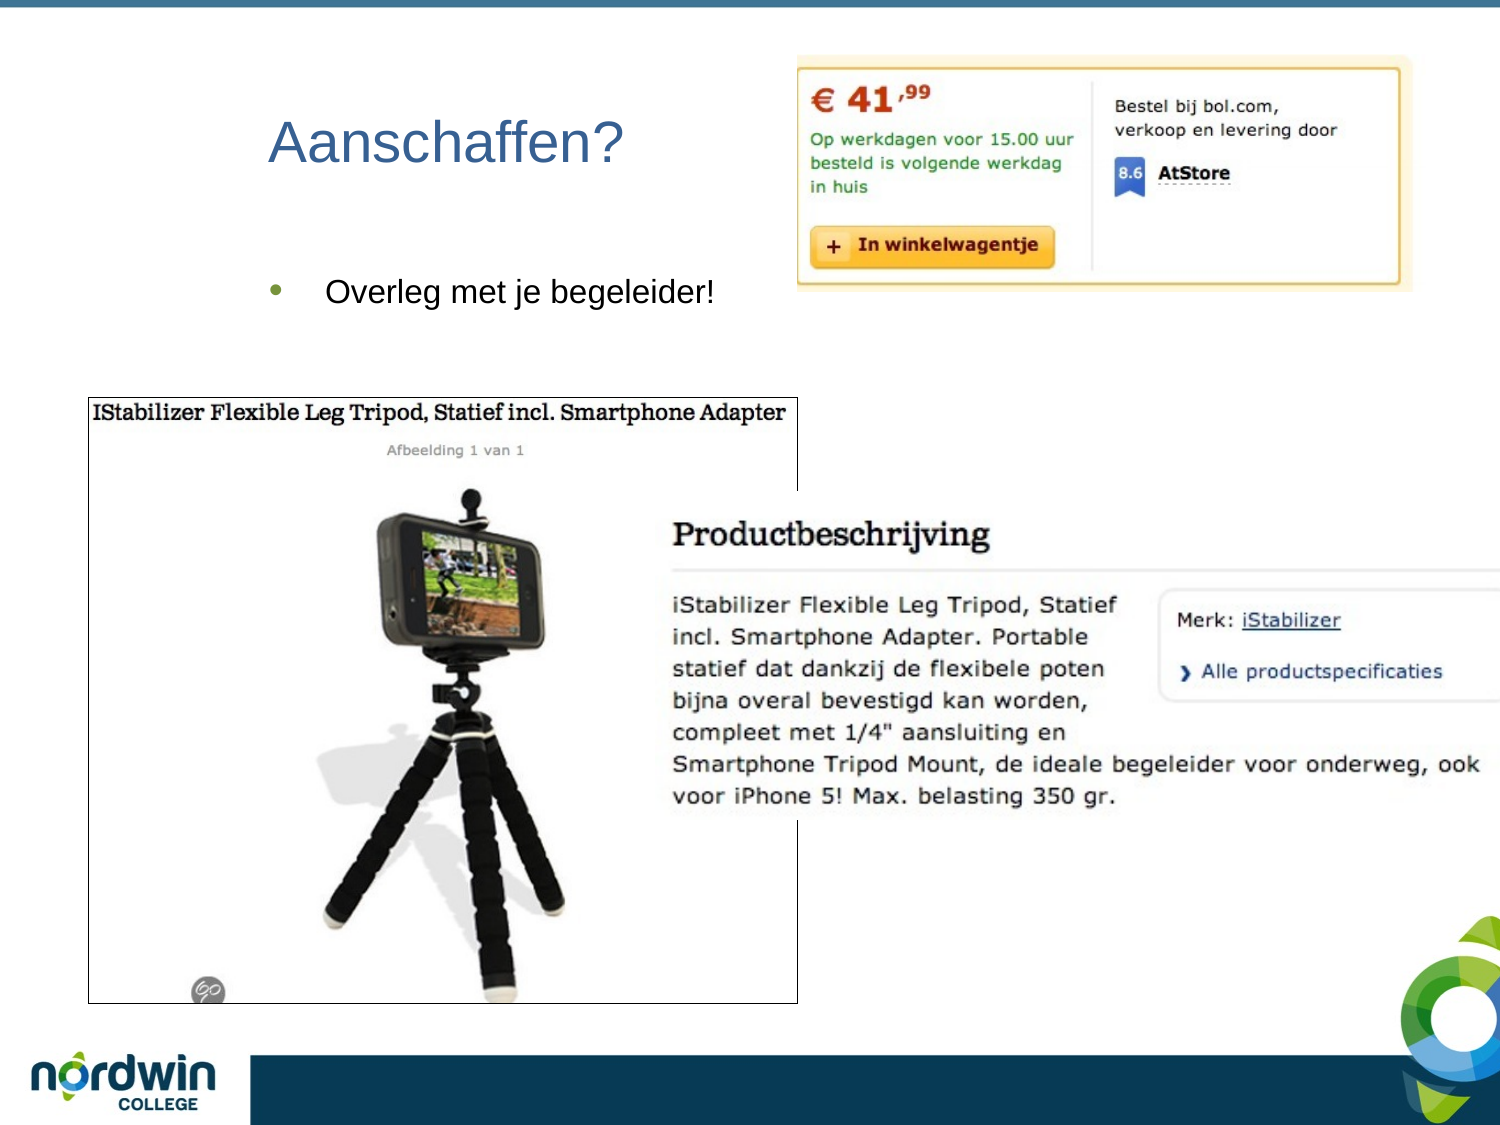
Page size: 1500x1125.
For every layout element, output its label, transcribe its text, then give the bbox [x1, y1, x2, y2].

title Aanschaffen? [253, 45, 1433, 233]
picture [0, 0, 1500, 1125]
list Overleg met je begeleider! [253, 262, 1425, 362]
